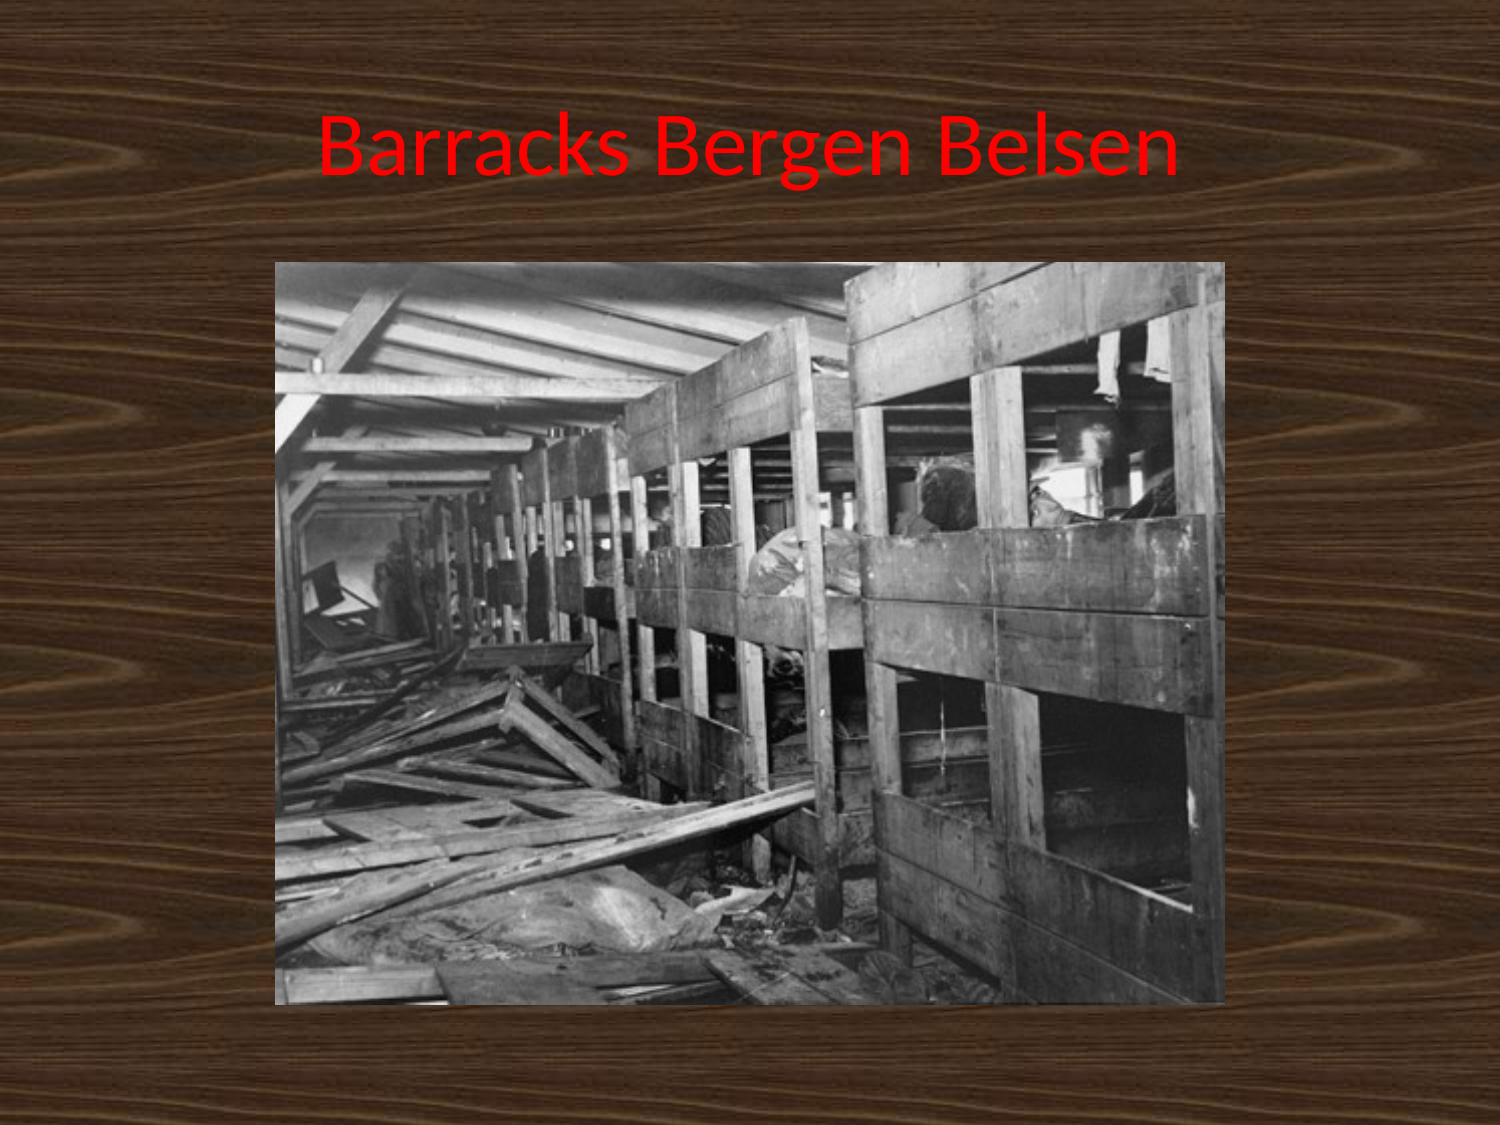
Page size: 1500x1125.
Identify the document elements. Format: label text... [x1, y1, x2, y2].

title Barracks Bergen Belsen [75, 45, 1425, 233]
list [275, 262, 1225, 1006]
picture [0, 0, 1500, 1125]
